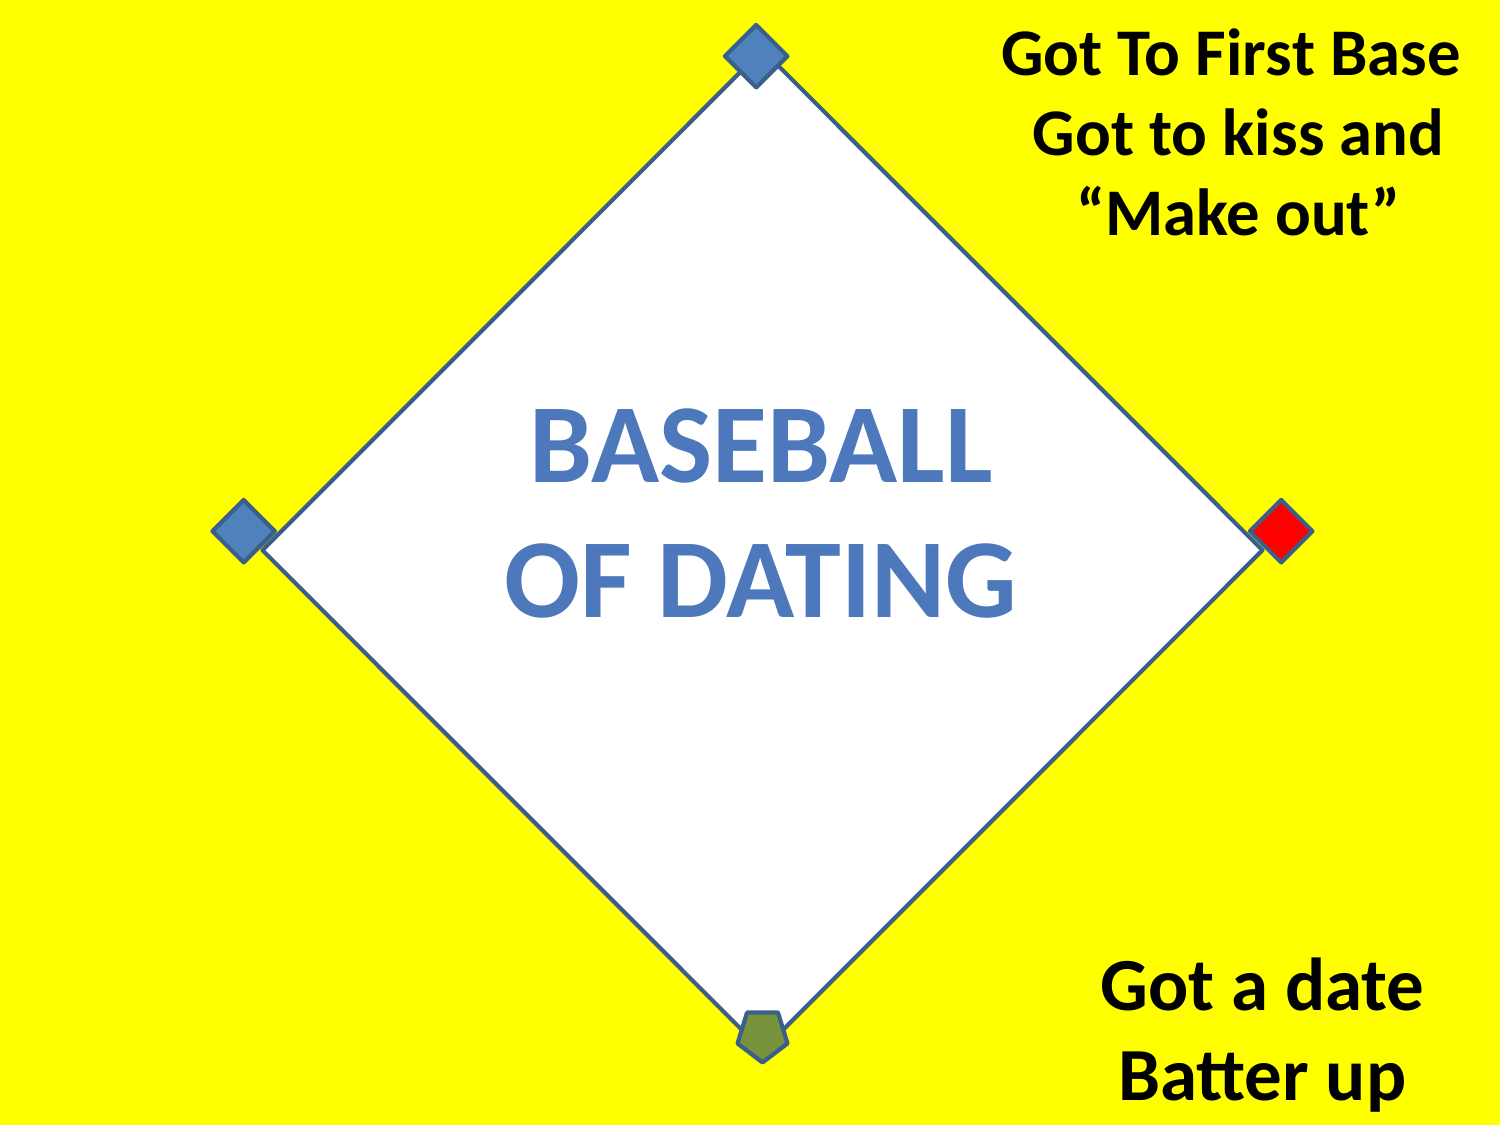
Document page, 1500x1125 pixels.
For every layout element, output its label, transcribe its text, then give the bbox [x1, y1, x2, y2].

text_box [735, 1010, 790, 1065]
text_box [260, 66, 1265, 1030]
text_box Baseball Of Dating [489, 362, 1033, 648]
text_box [722, 22, 790, 90]
text_box Got a date Batter up [1026, 928, 1499, 1123]
text_box [1247, 497, 1315, 565]
text_box Got To First Base Got to kiss and “Make out” [977, 1, 1500, 257]
text_box [210, 497, 277, 565]
